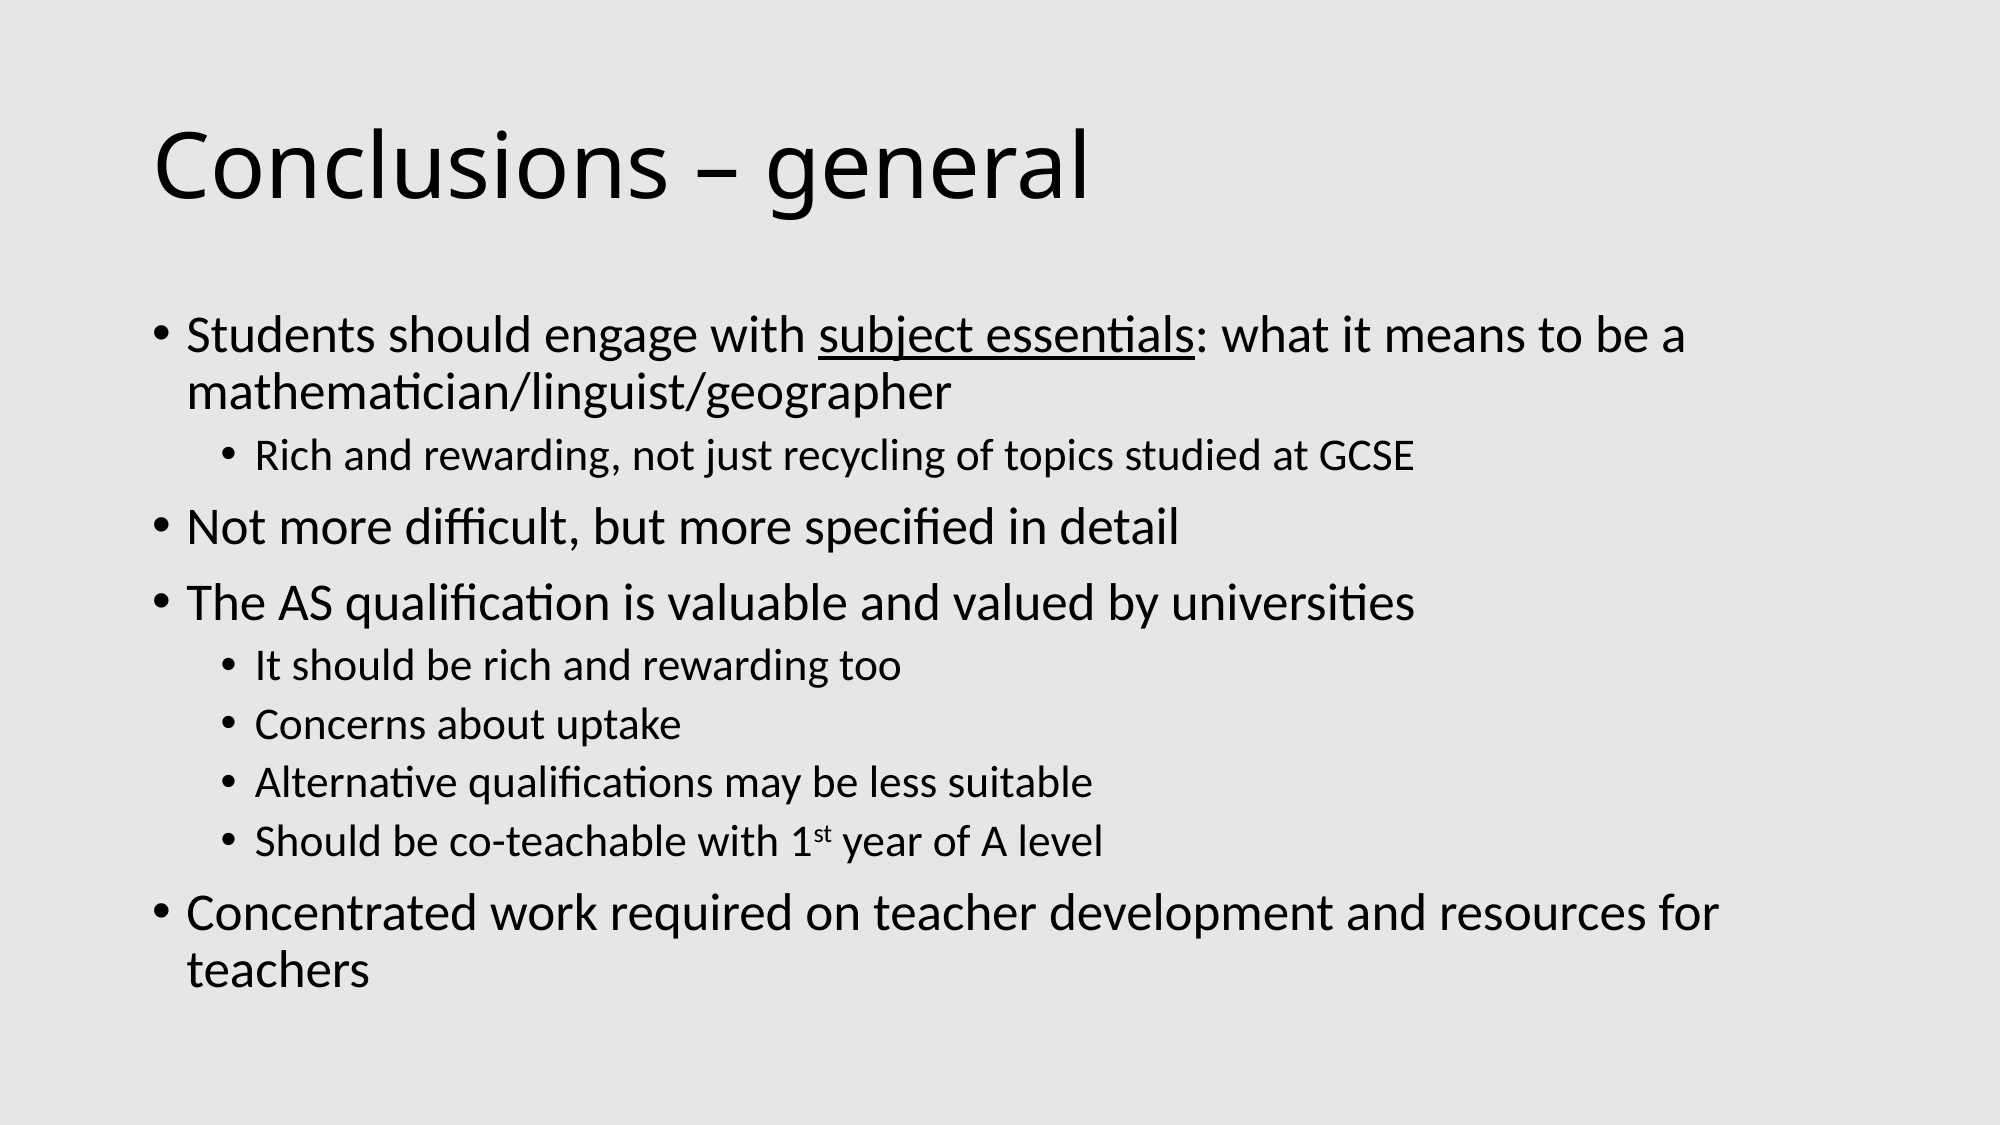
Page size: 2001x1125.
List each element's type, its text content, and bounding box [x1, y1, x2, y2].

title Conclusions – general [137, 59, 1863, 278]
list Students should engage with subject essentials: what it means to be a mathematician/linguist/geographer Rich and rewarding, not just recycling of topics studied at GCSE Not more difficult, but more specified in detail The AS qualification is valuable and valued by universities It should be rich and rewarding too Concerns about uptake Alternative qualifications may be less suitable Should be co-teachable with 1st year of A level Concentrated work required on teacher development and resources for teachers [137, 299, 1863, 1014]
